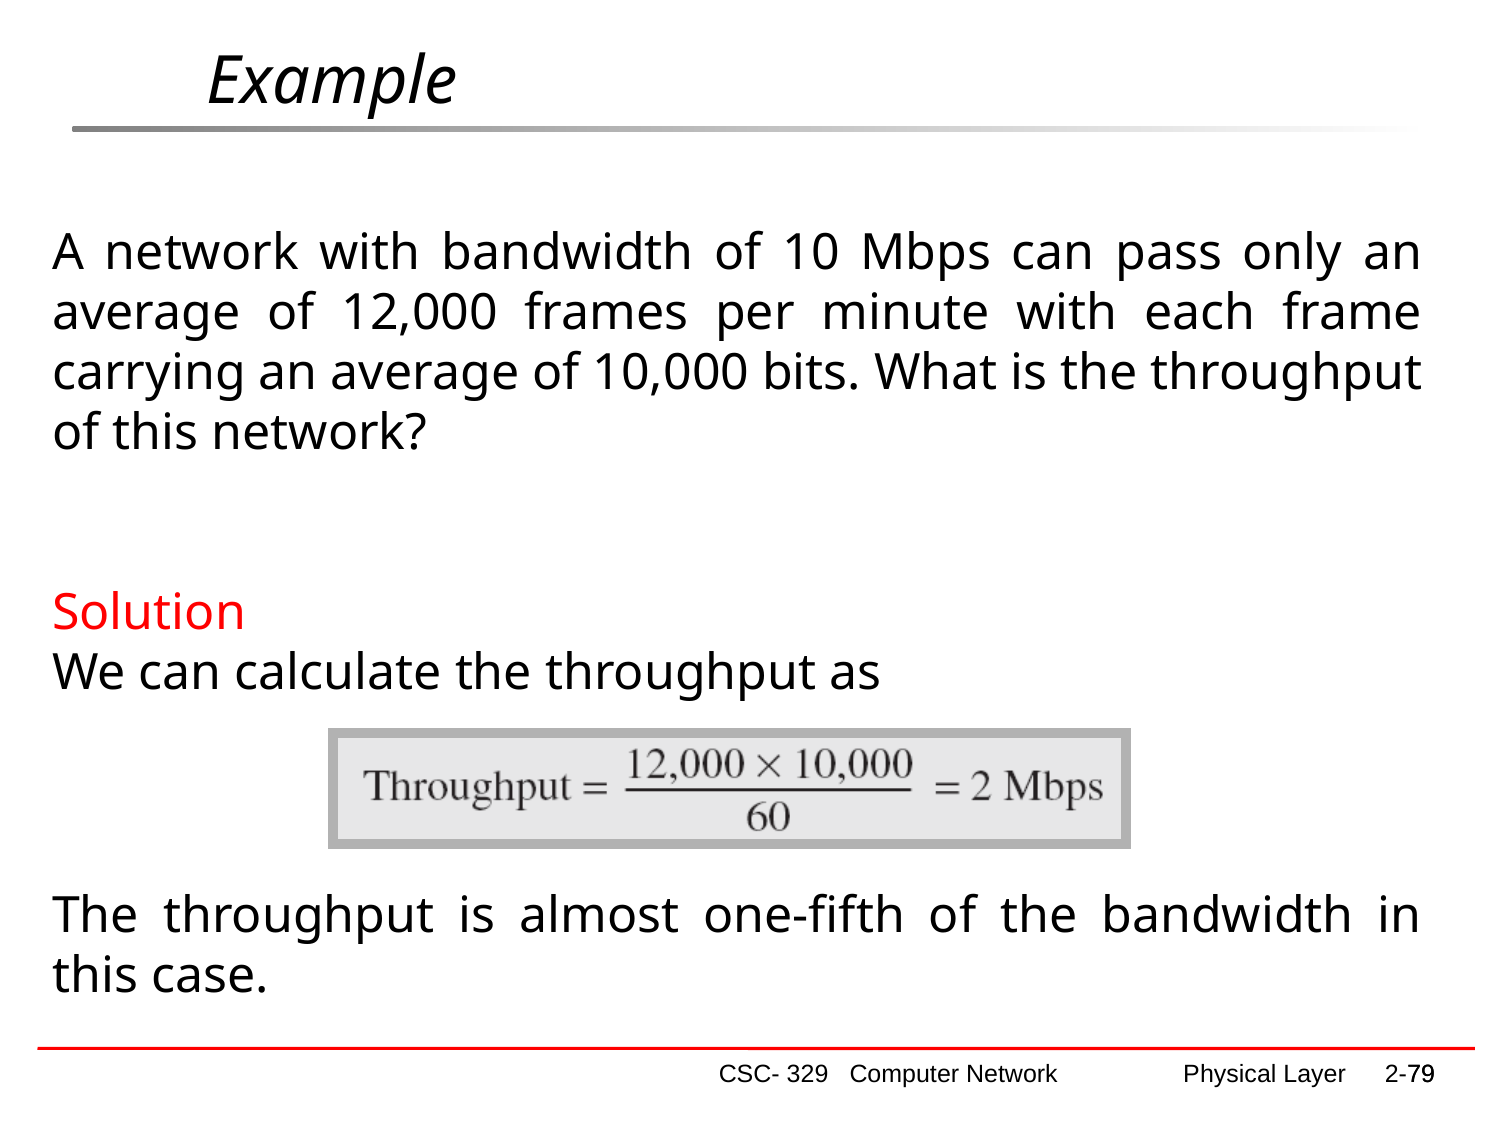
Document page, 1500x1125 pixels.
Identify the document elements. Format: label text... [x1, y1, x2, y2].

text_box A network with bandwidth of 10 Mbps can pass only an average of 12,000 frames per minute with each frame carrying an average of 10,000 bits. What is the throughput of this network? Solution We can calculate the throughput as [37, 212, 1438, 708]
slide_number 2-79 [1338, 1049, 1451, 1125]
footer CSC- 329 Computer Network Physical Layer [570, 1049, 1338, 1125]
text_box Example [191, 29, 474, 125]
picture [337, 737, 1122, 840]
text_box [24, 237, 1475, 863]
text_box The throughput is almost one-fifth of the bandwidth in this case. [37, 874, 1438, 1010]
text_box [72, 126, 1423, 132]
